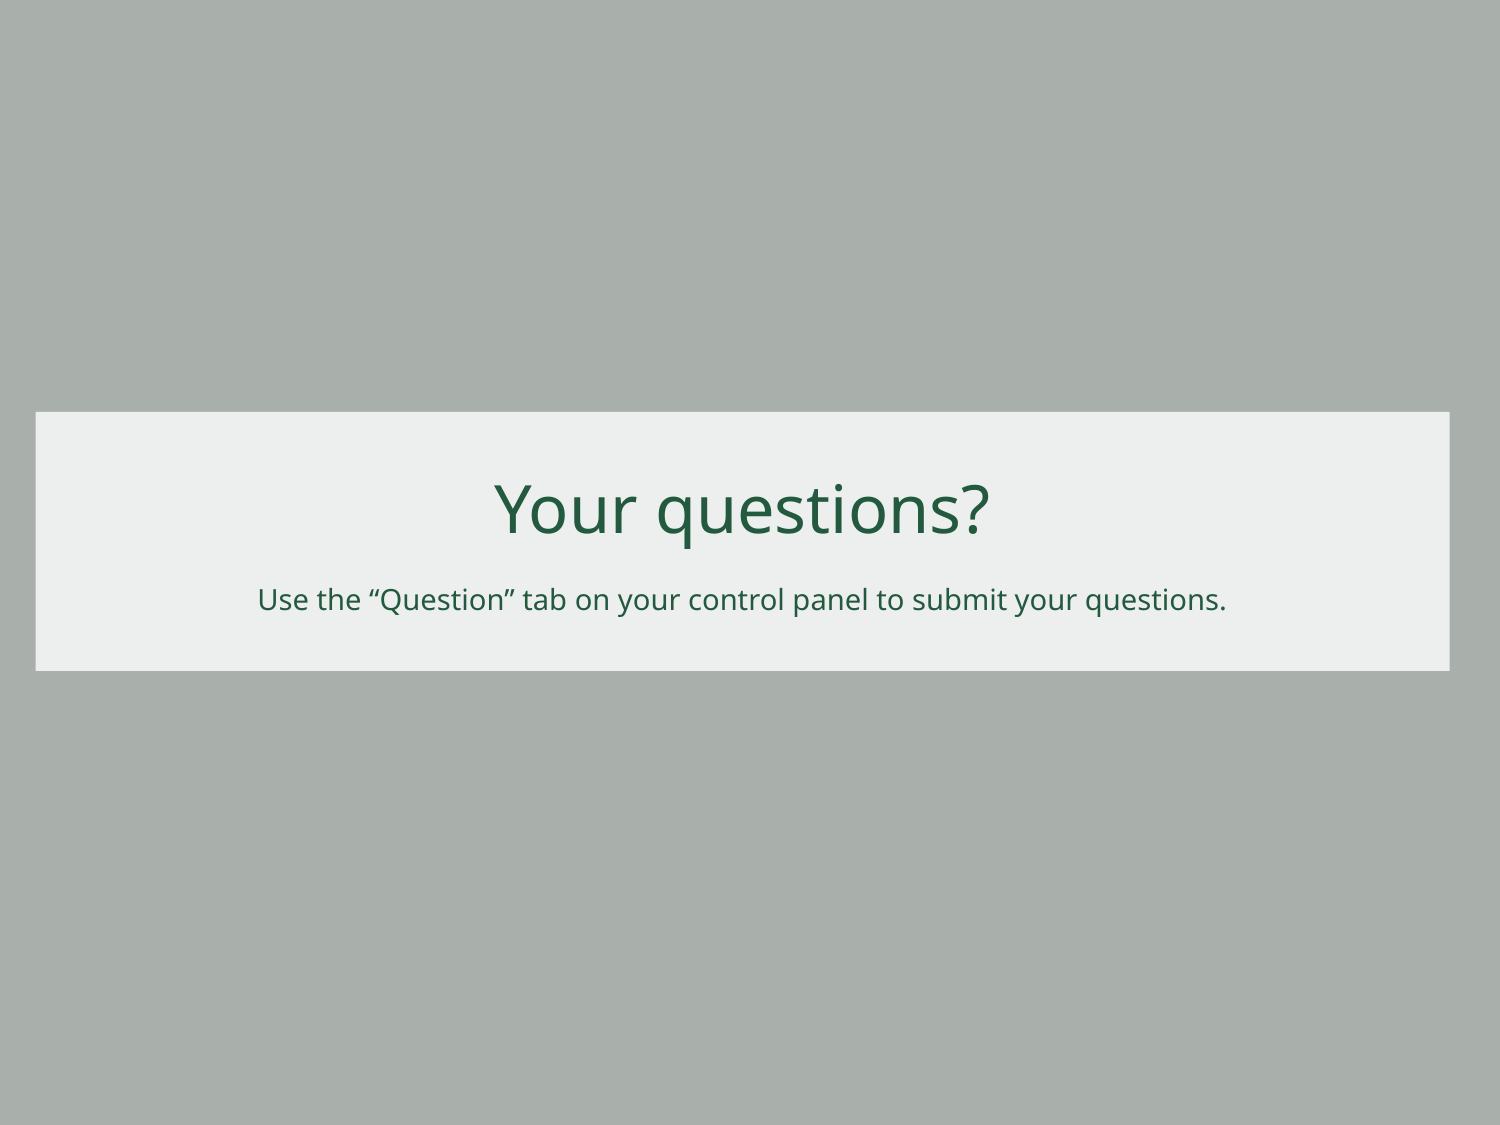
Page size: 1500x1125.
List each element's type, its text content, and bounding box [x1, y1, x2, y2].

title Your questions? Use the “Question” tab on your control panel to submit your questions. [35, 411, 1450, 671]
